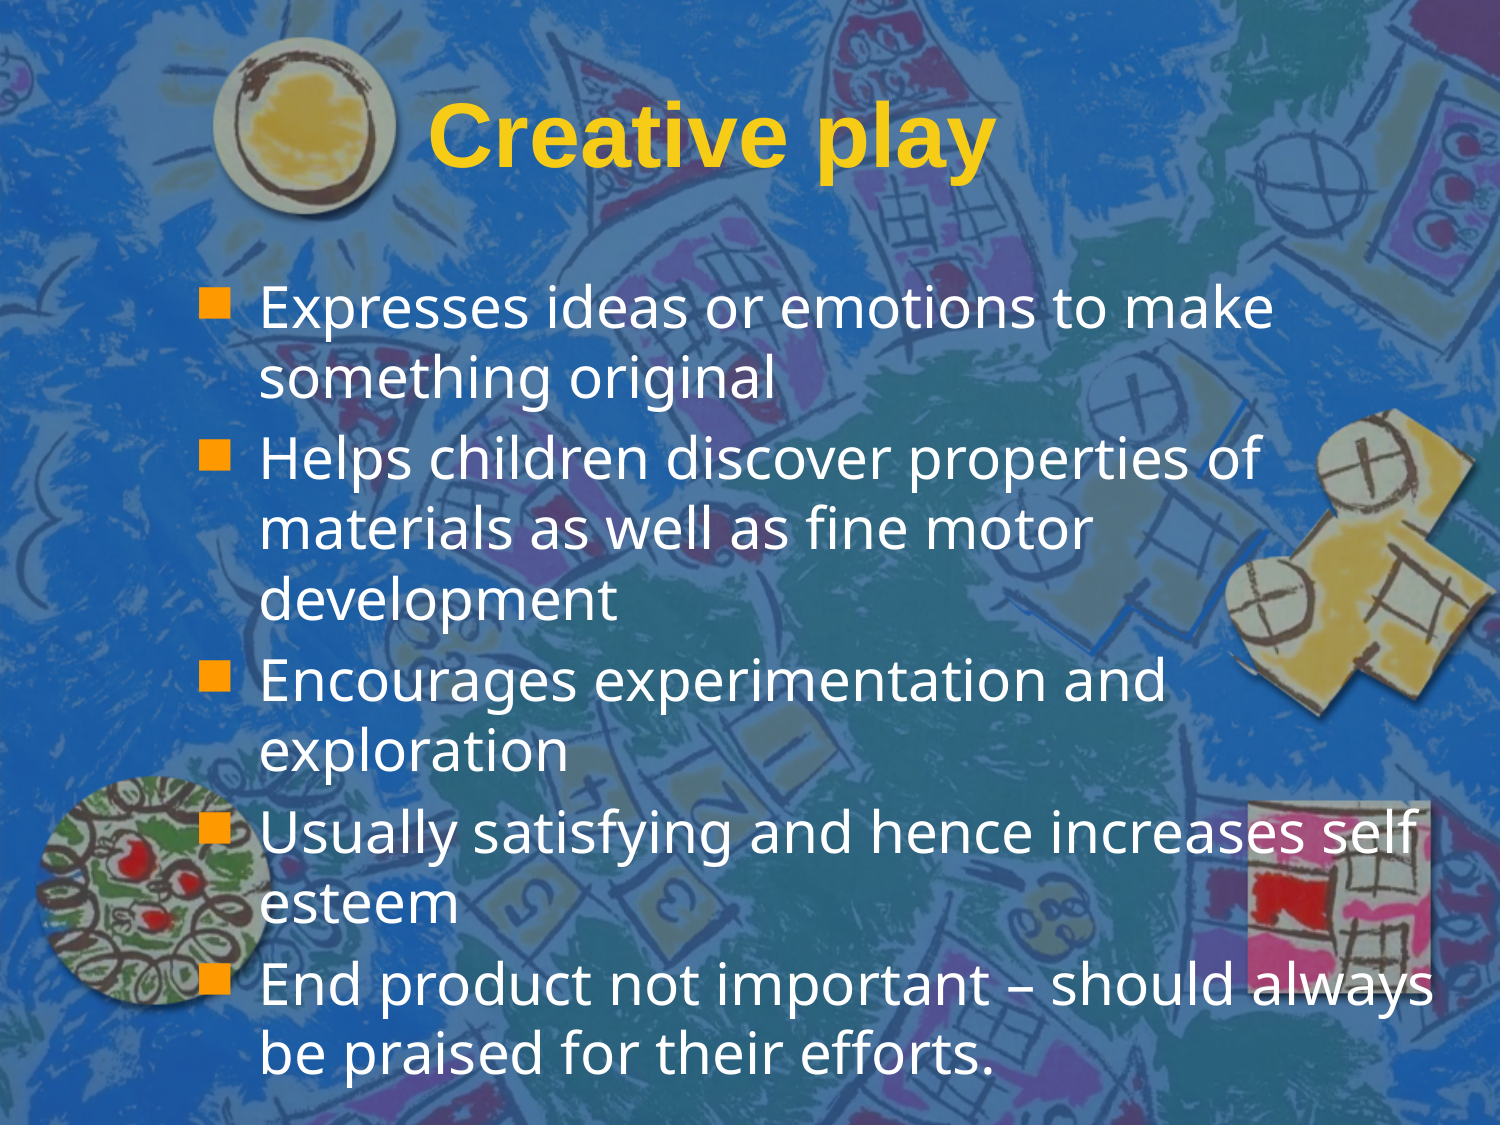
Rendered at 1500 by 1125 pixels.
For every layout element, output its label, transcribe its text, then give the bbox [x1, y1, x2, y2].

title Creative play [412, 62, 1463, 201]
list Expresses ideas or emotions to make something original Helps children discover properties of materials as well as fine motor development Encourages experimentation and exploration Usually satisfying and hence increases self esteem End product not important – should always be praised for their efforts. [187, 262, 1463, 1001]
picture [0, 0, 1500, 1125]
